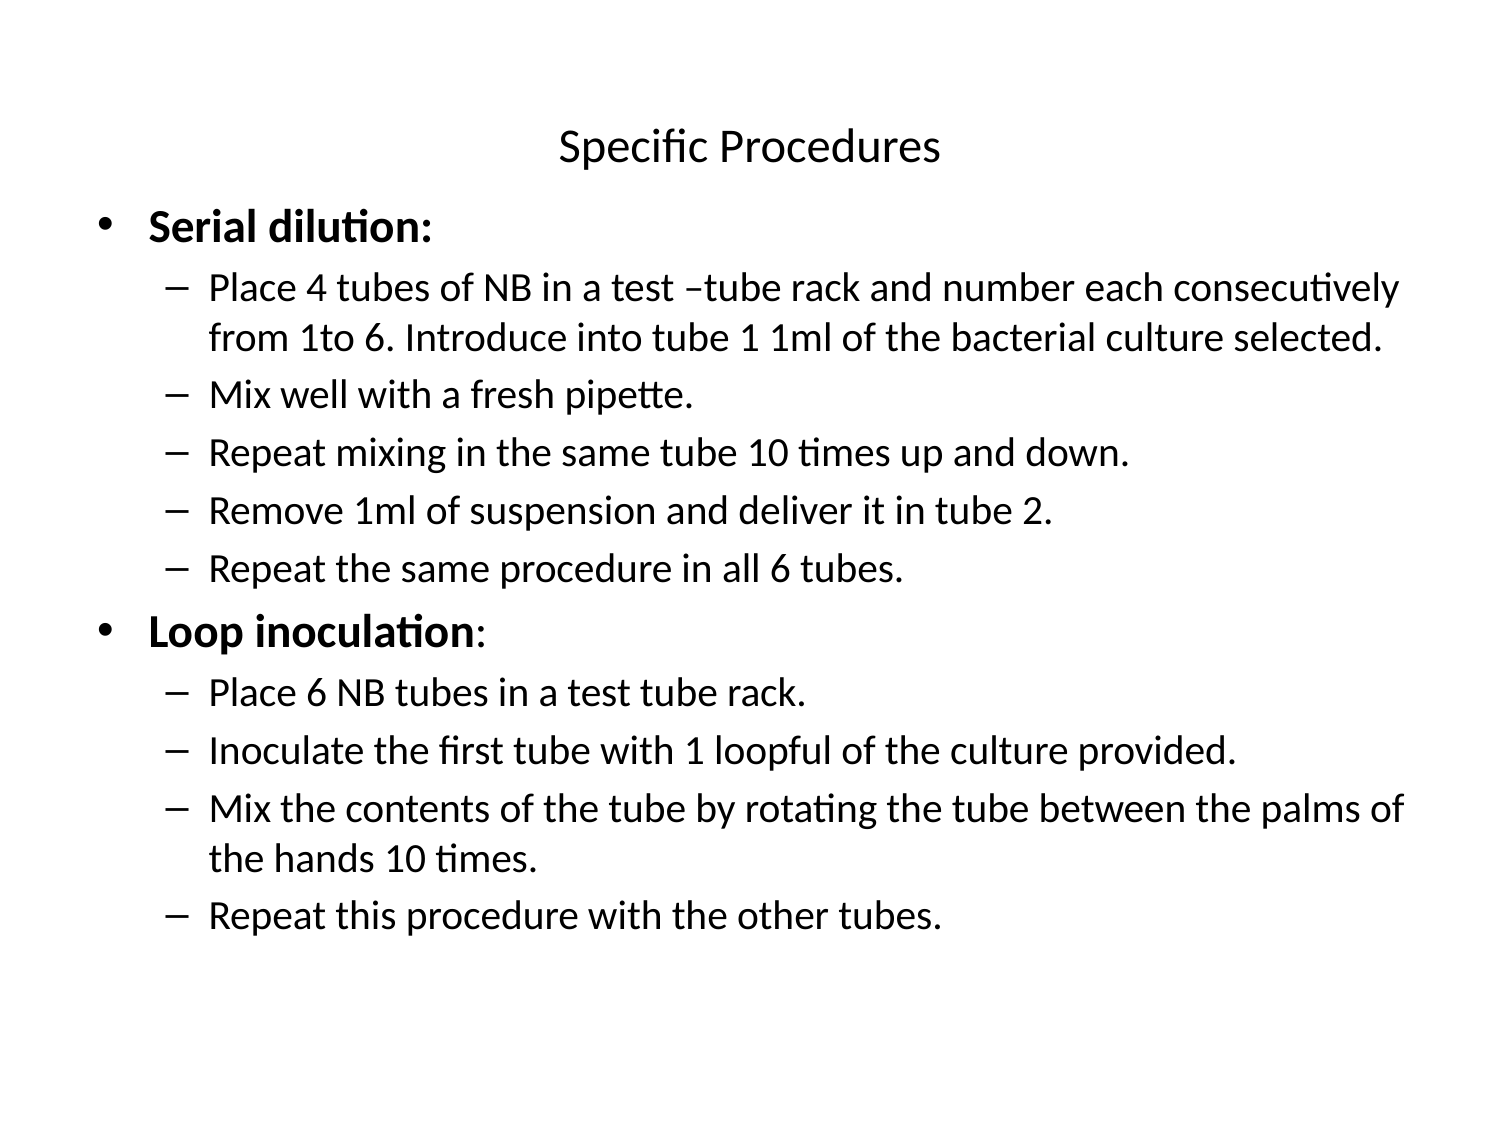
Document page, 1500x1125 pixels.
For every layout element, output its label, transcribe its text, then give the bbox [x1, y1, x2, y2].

title Specific Procedures [75, 105, 1425, 233]
list Serial dilution: Place 4 tubes of NB in a test –tube rack and number each consecutively from 1to 6. Introduce into tube 1 1ml of the bacterial culture selected. Mix well with a fresh pipette. Repeat mixing in the same tube 10 times up and down. Remove 1ml of suspension and deliver it in tube 2. Repeat the same procedure in all 6 tubes. Loop inoculation: Place 6 NB tubes in a test tube rack. Inoculate the first tube with 1 loopful of the culture provided. Mix the contents of the tube by rotating the tube between the palms of the hands 10 times. Repeat this procedure with the other tubes. [82, 187, 1432, 1001]
